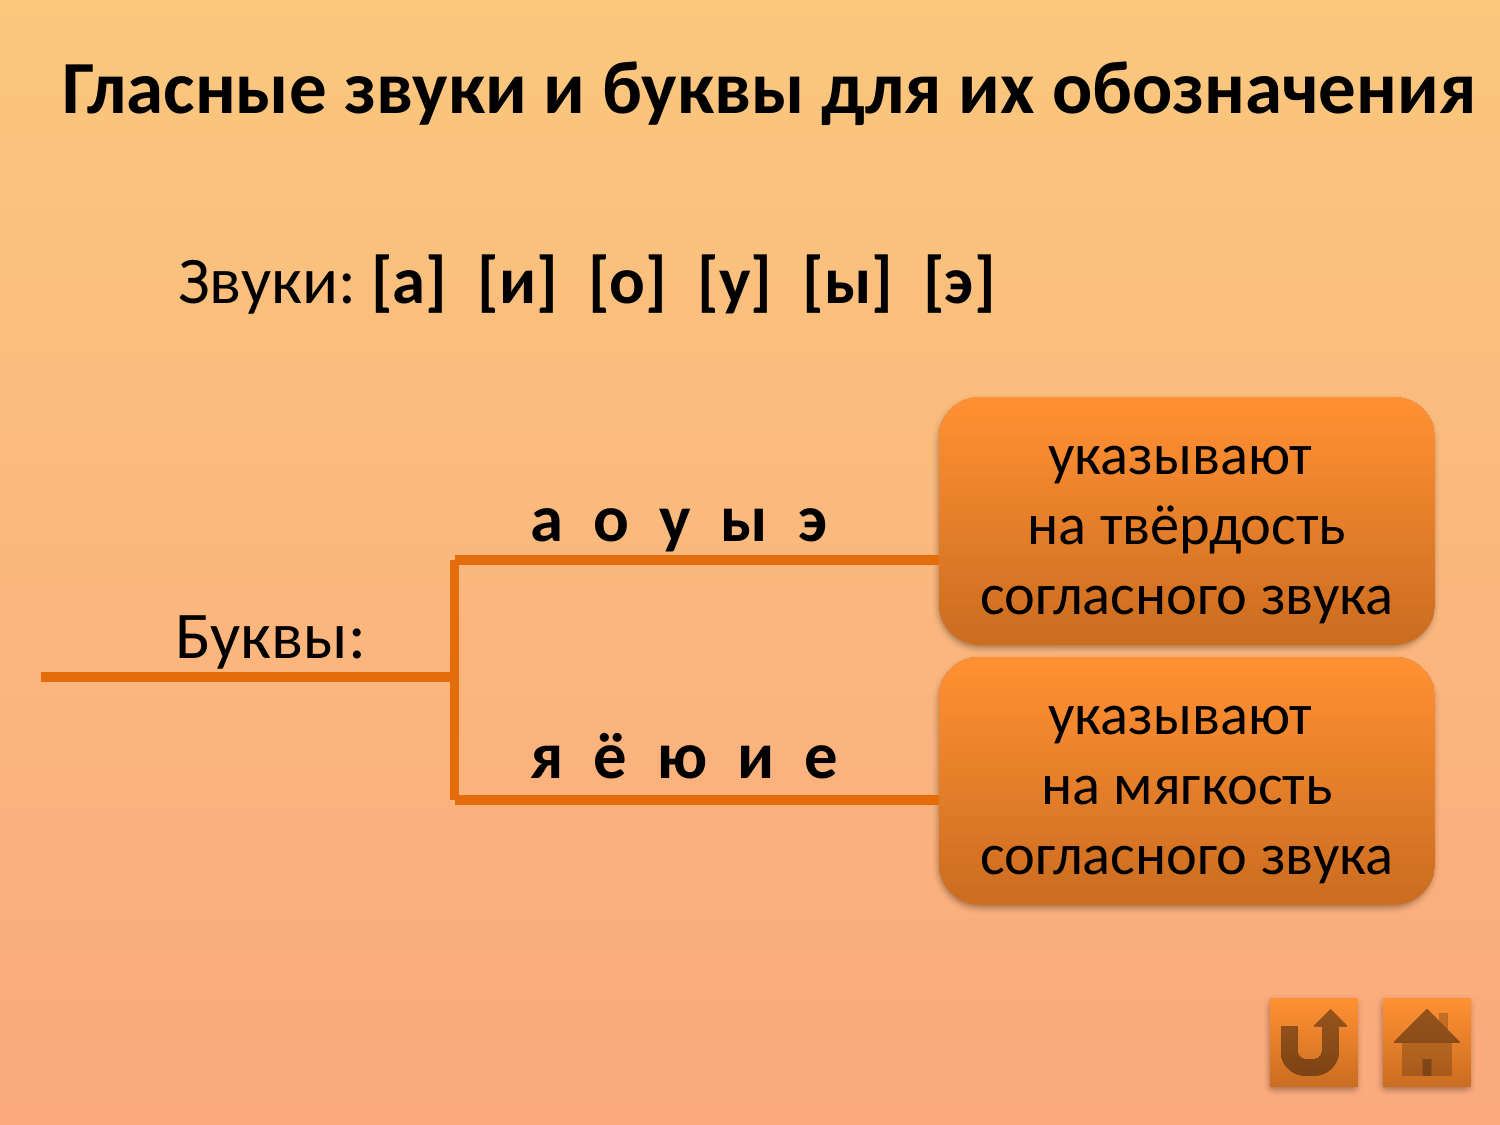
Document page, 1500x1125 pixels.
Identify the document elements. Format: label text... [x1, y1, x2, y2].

text_box Буквы: [160, 584, 382, 672]
text_box [1382, 998, 1472, 1087]
text_box я ё ю и е [516, 704, 854, 795]
text_box указывают на твёрдость согласного звука [938, 397, 1436, 646]
text_box Гласные звуки и буквы для их обозначения [47, 30, 1493, 136]
text_box а о у ы э [515, 467, 843, 555]
text_box Звуки: [а] [и] [о] [у] [ы] [э] [163, 229, 1027, 325]
text_box [1269, 998, 1359, 1087]
text_box указывают на мягкость согласного звука [938, 656, 1436, 905]
